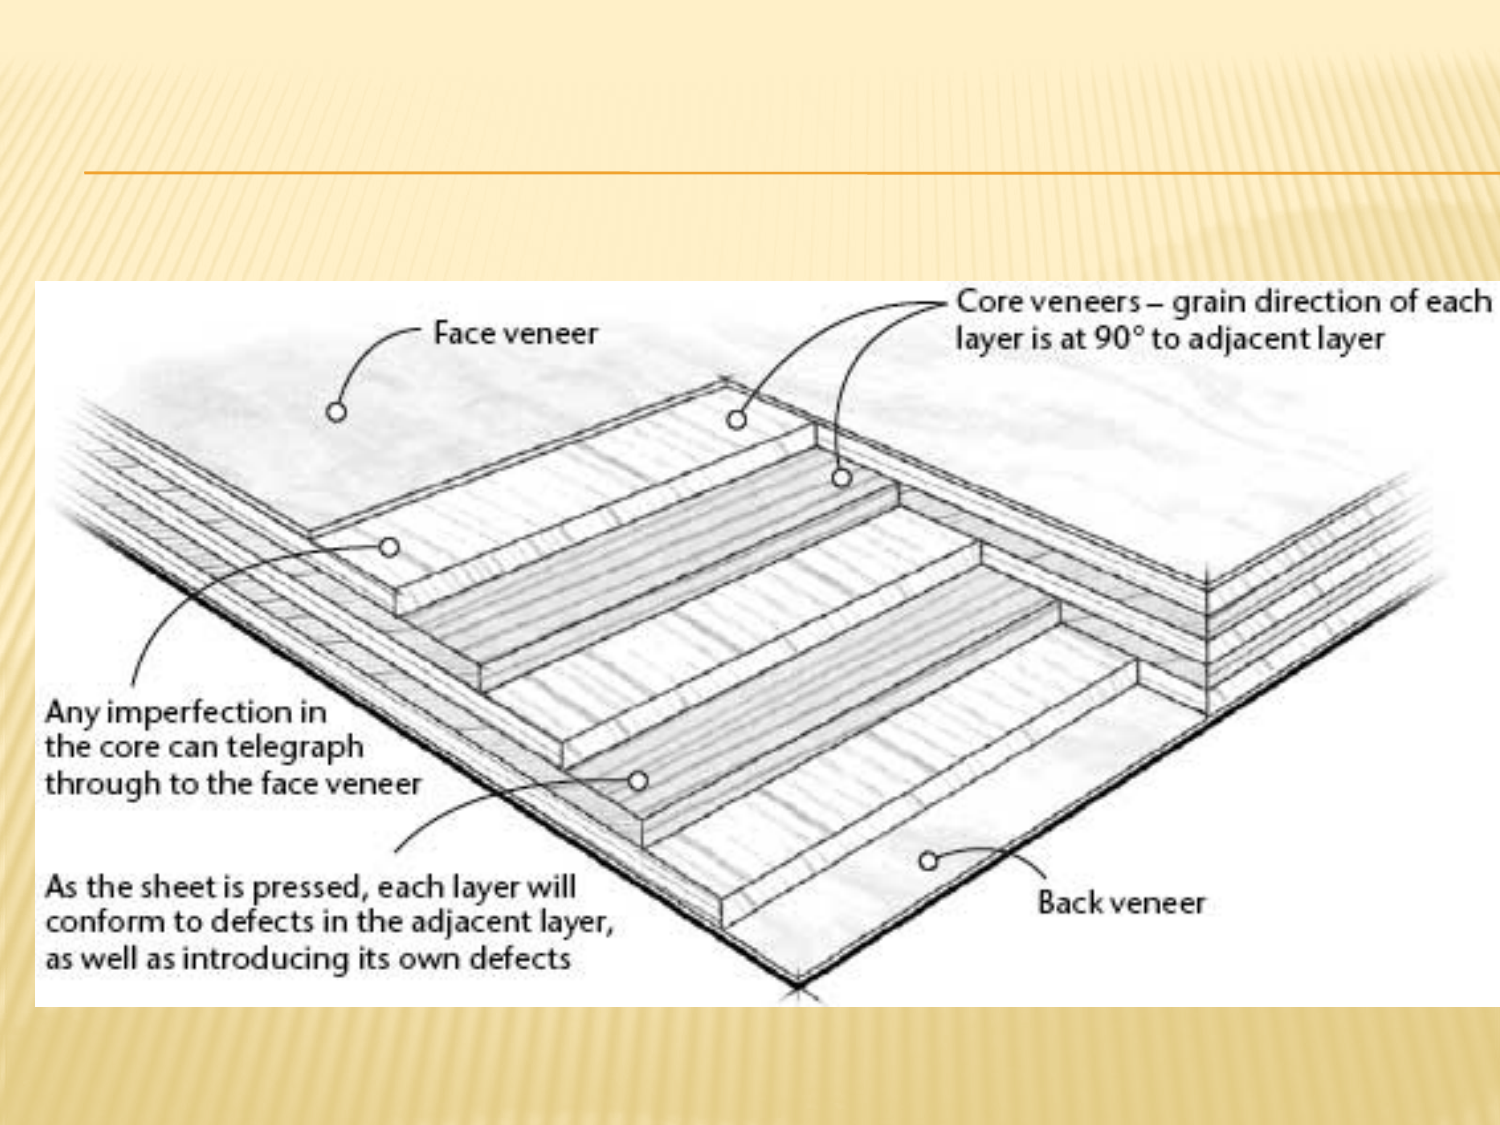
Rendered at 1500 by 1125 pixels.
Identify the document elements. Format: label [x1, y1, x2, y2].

picture [34, 280, 1500, 1008]
